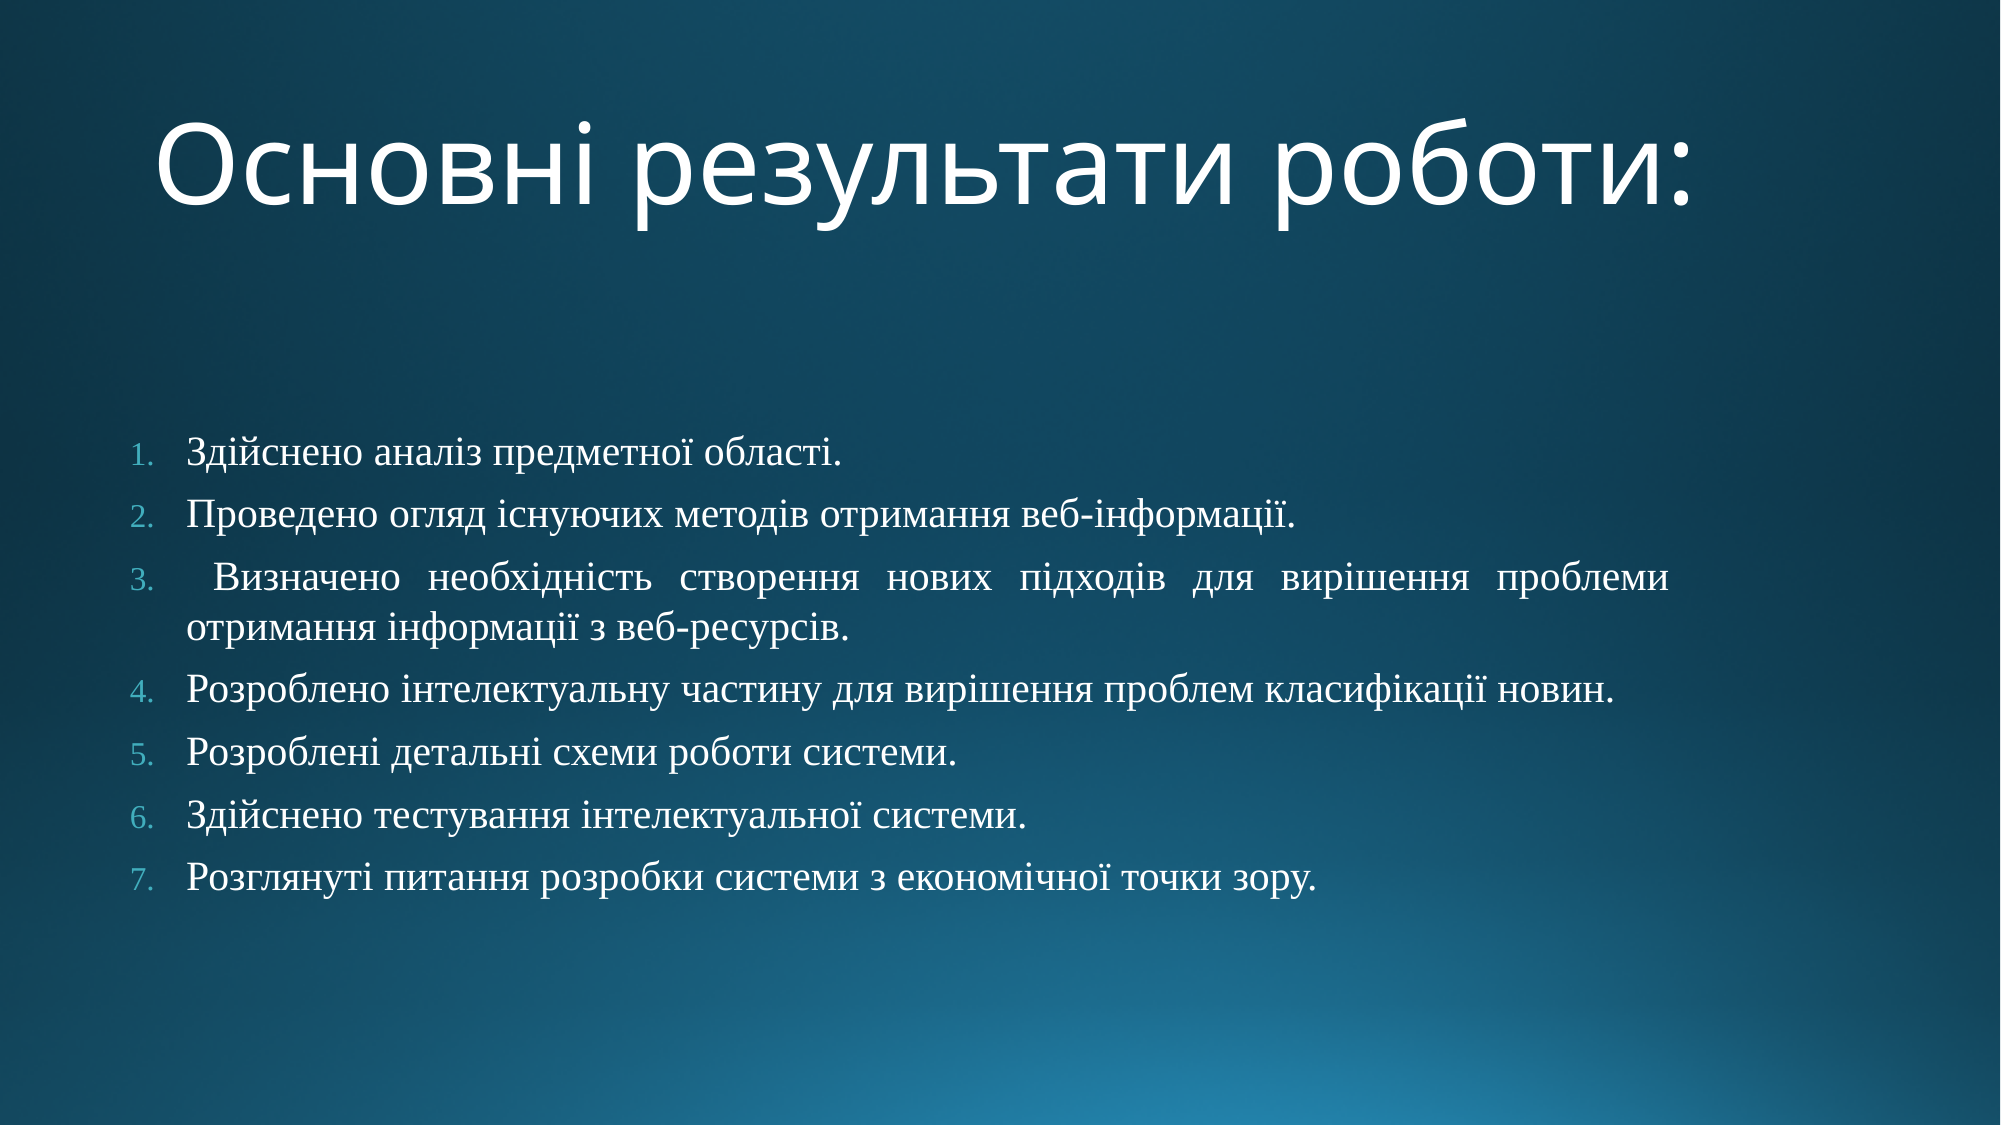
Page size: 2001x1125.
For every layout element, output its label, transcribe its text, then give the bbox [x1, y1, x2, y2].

picture [0, 0, 2001, 1125]
text_box Здійснено аналіз предметної області. Проведено огляд існуючих методів отримання веб-інформації. Визначено необхідність створення нових підходів для вирішення проблеми отримання інформації з веб-ресурсів. Розроблено інтелектуальну частину для вирішення проблем класифікації новин. Розроблені детальні схеми роботи системи. Здійснено тестування інтелектуальної системи. Розглянуті питання розробки системи з економічної точки зору. [114, 416, 1685, 1079]
title Основні результати роботи: [137, 59, 1863, 278]
